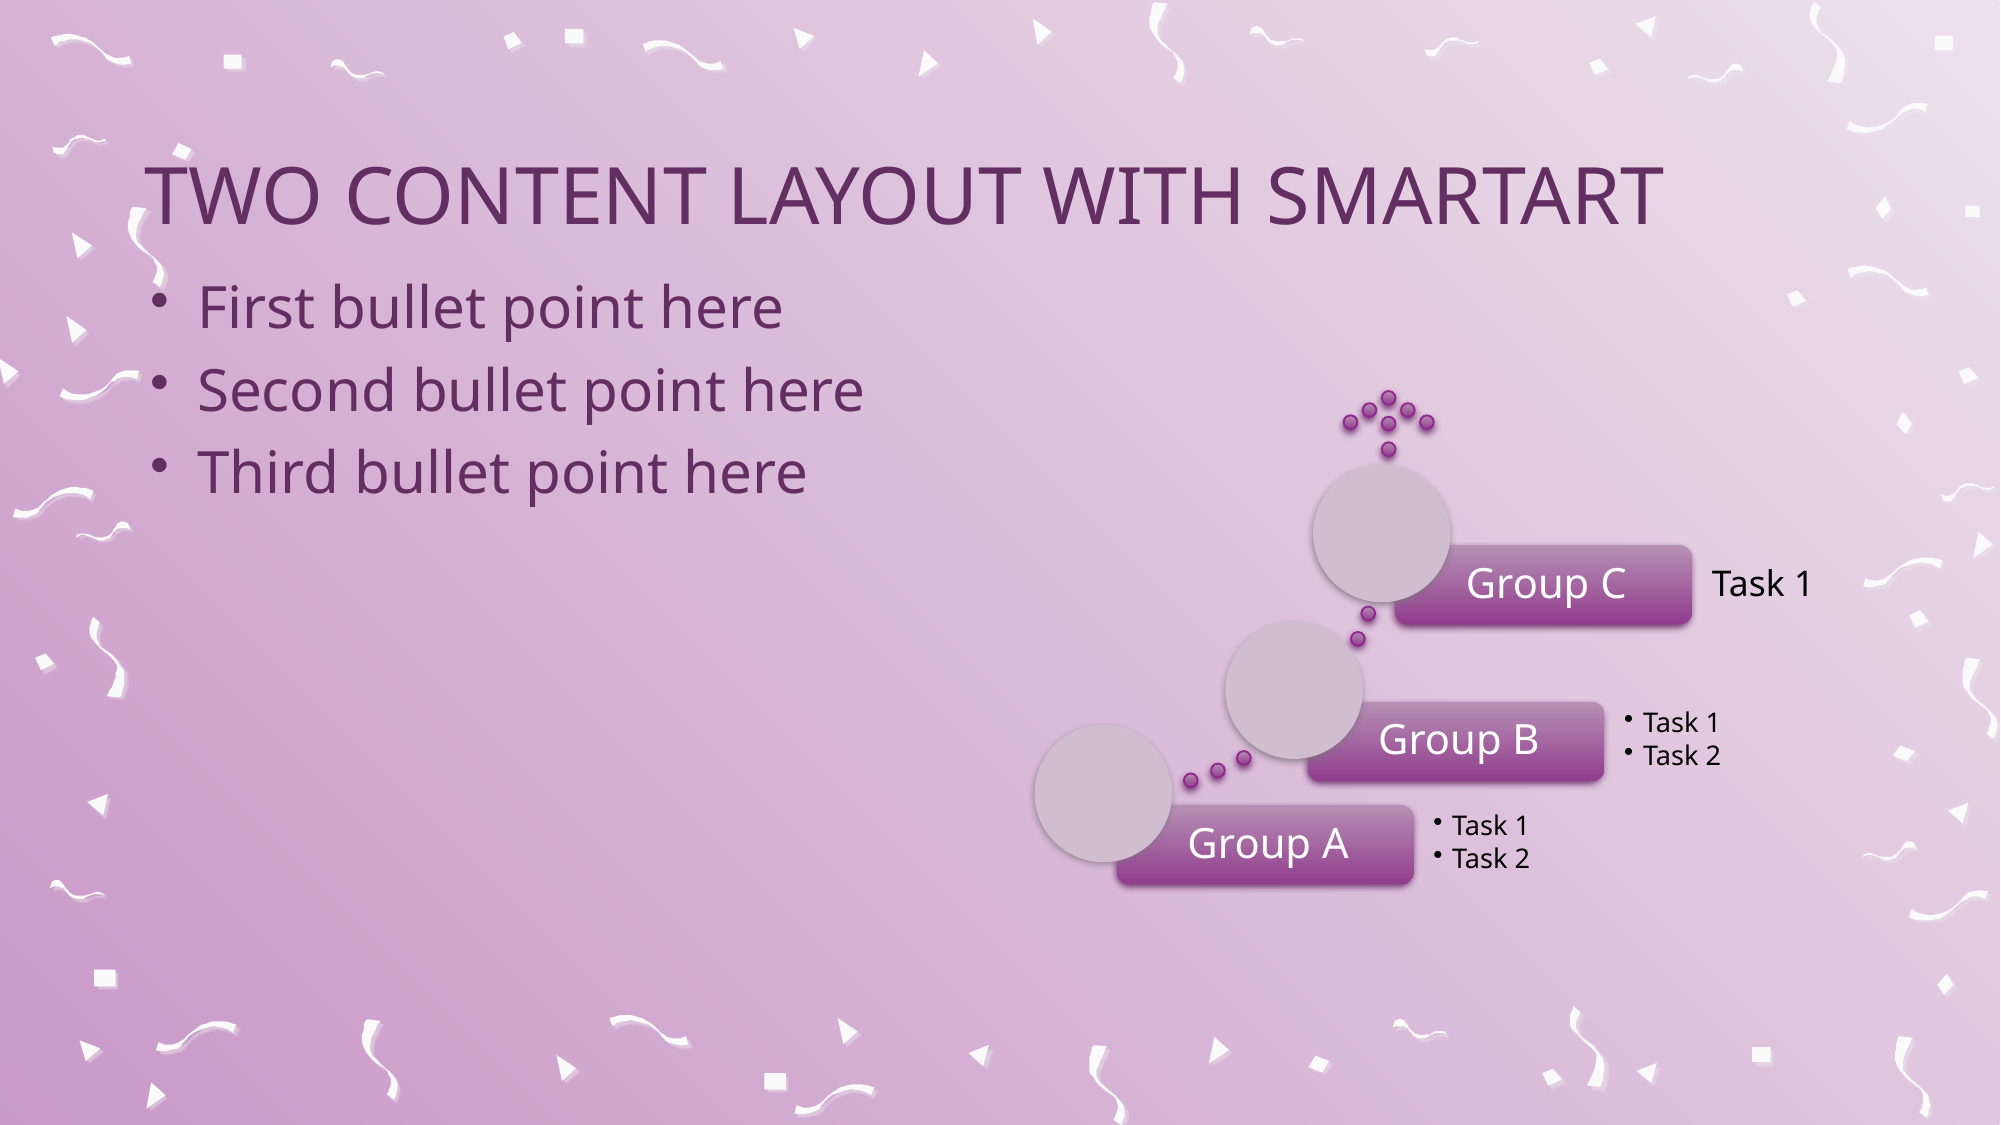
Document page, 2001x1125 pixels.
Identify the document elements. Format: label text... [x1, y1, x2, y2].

title Two Content Layout with SmartArt [137, 52, 1863, 240]
list First bullet point here Second bullet point here Third bullet point here [137, 263, 988, 1013]
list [1012, 262, 1863, 1013]
